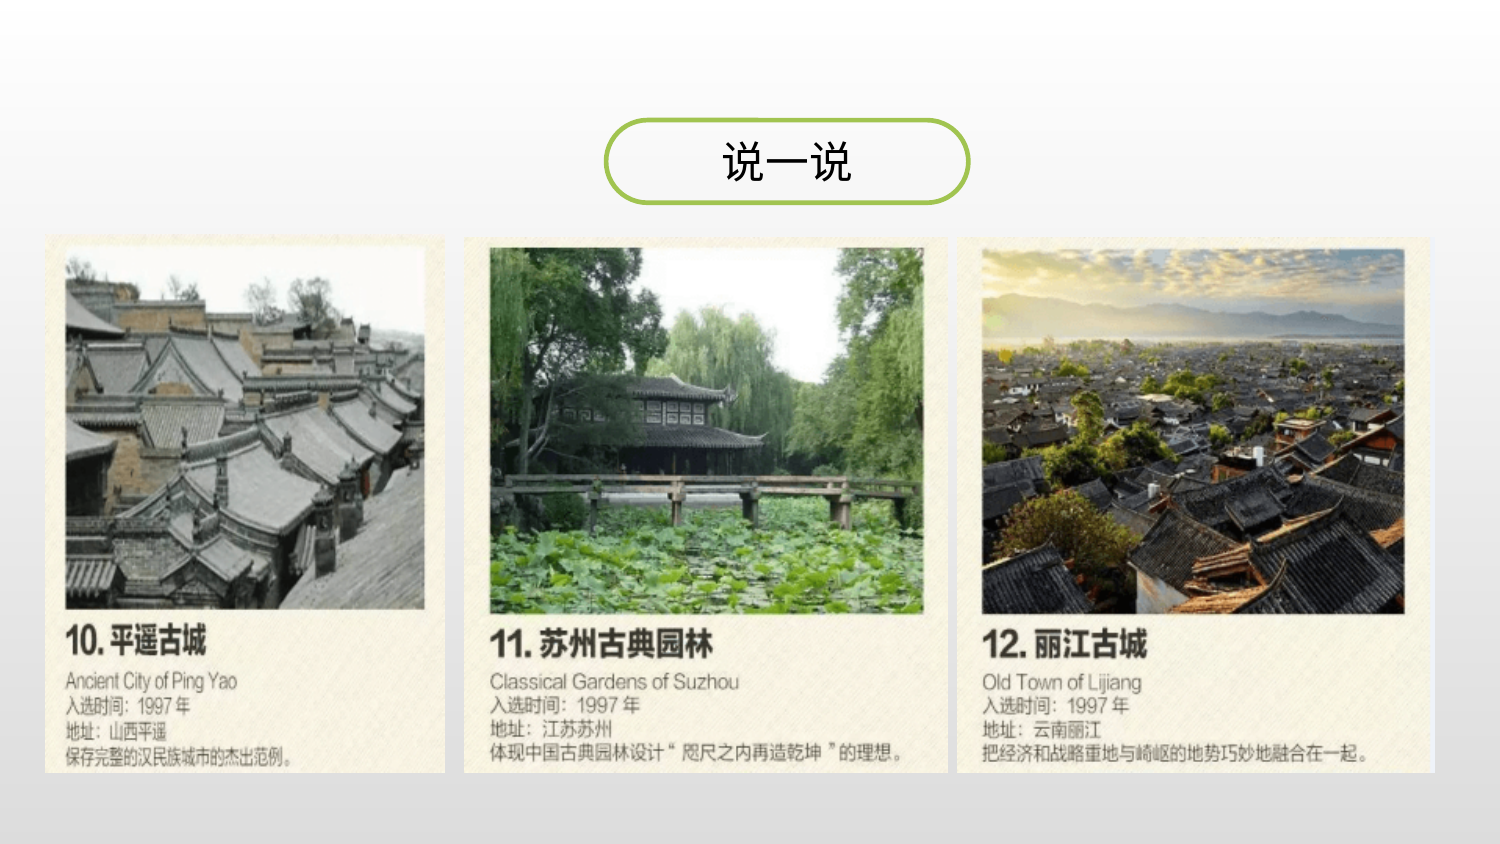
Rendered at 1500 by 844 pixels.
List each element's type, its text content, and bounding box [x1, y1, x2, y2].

text_box 说一说 [605, 119, 970, 204]
picture [957, 237, 1435, 773]
picture [464, 237, 948, 773]
picture [45, 234, 445, 773]
